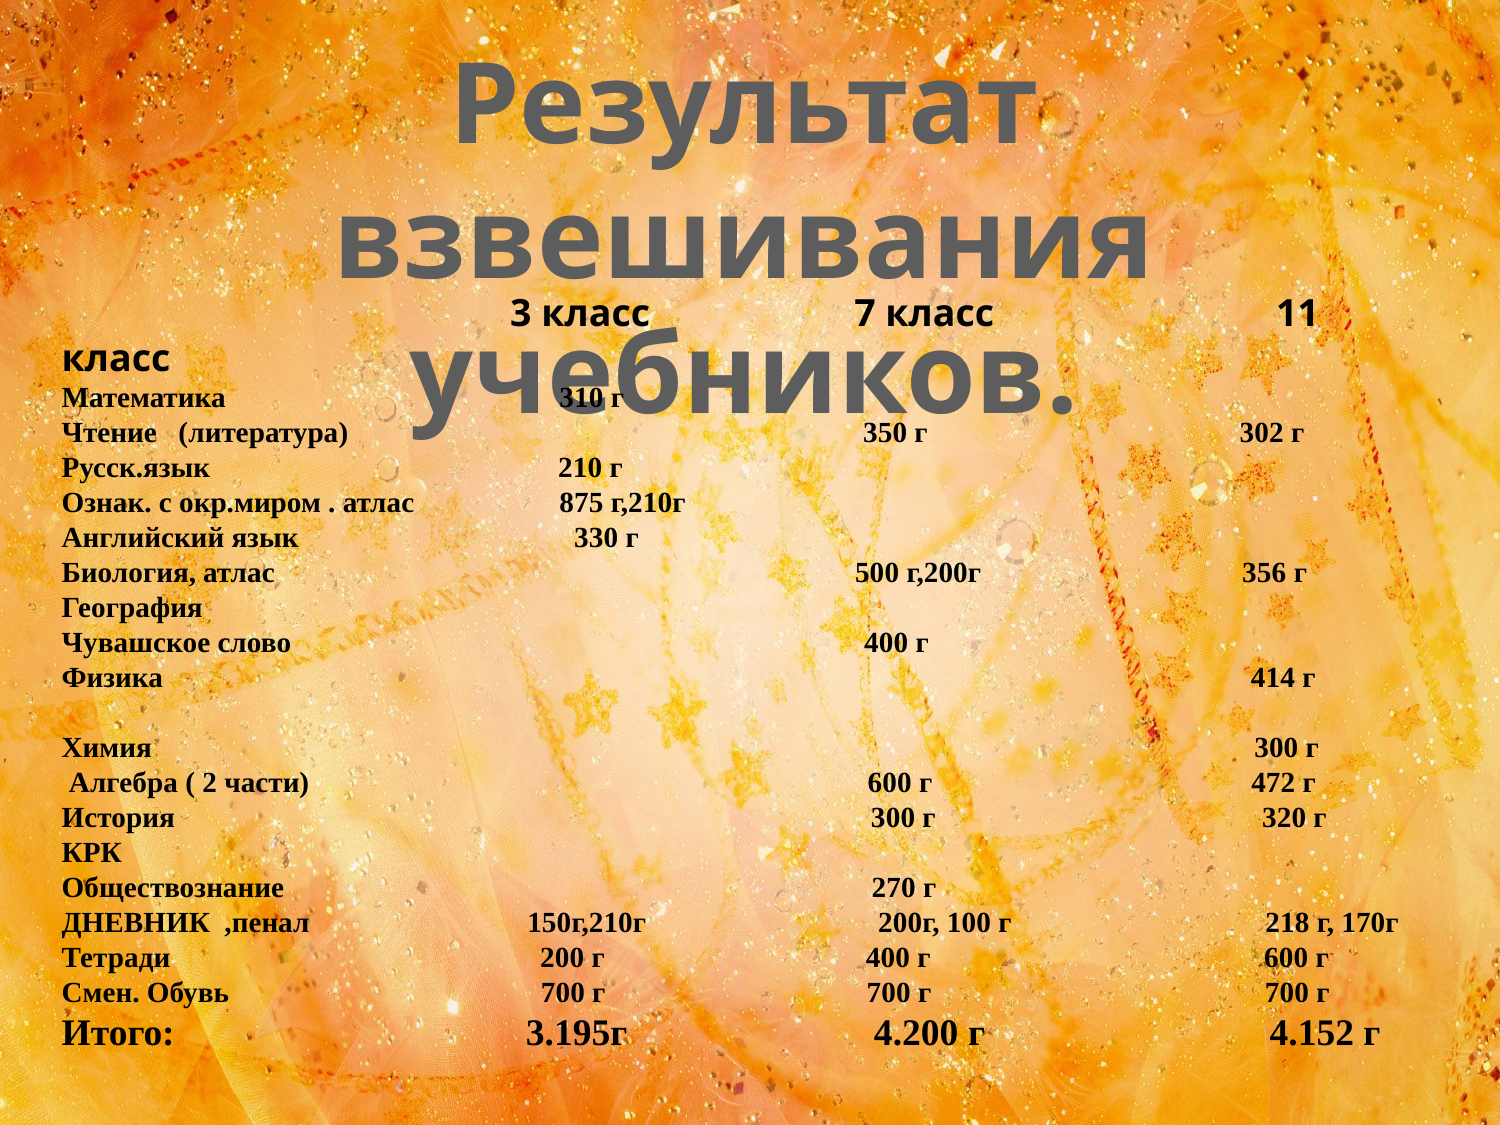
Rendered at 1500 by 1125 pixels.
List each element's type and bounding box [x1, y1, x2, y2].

list [0, 0, 1500, 1125]
